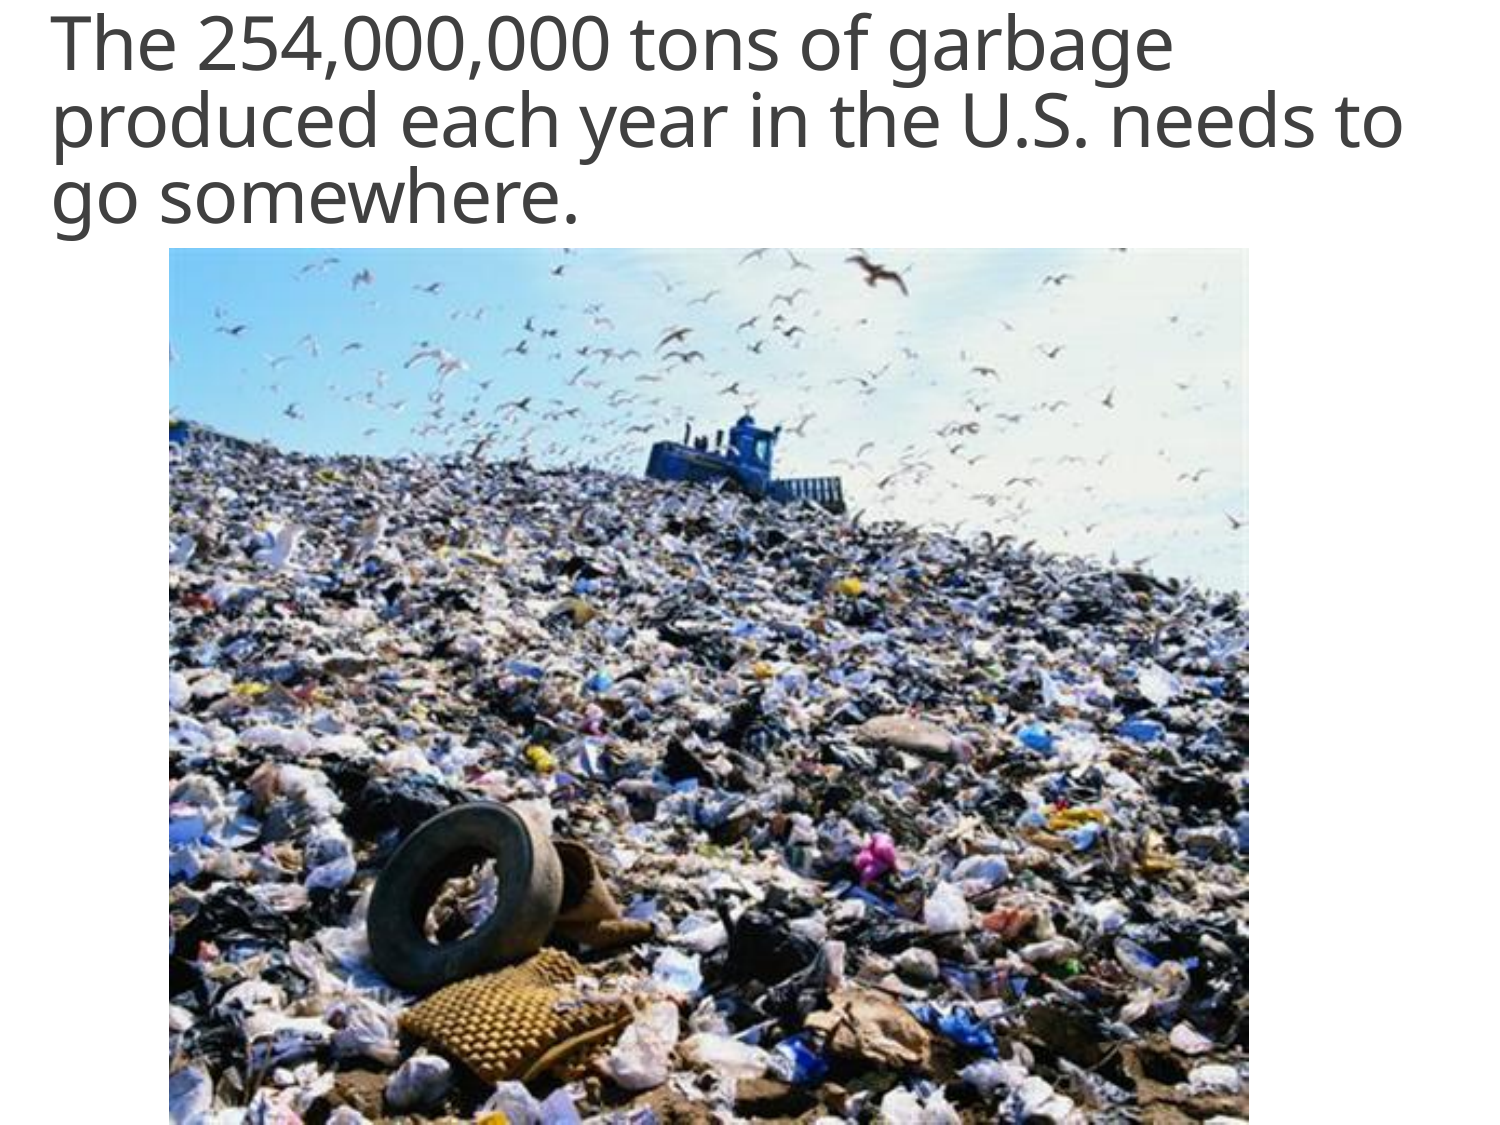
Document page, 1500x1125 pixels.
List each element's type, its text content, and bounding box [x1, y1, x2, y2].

title The 254,000,000 tons of garbage produced each year in the U.S. needs to go somewhere. [35, 8, 1486, 247]
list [168, 247, 1250, 1125]
